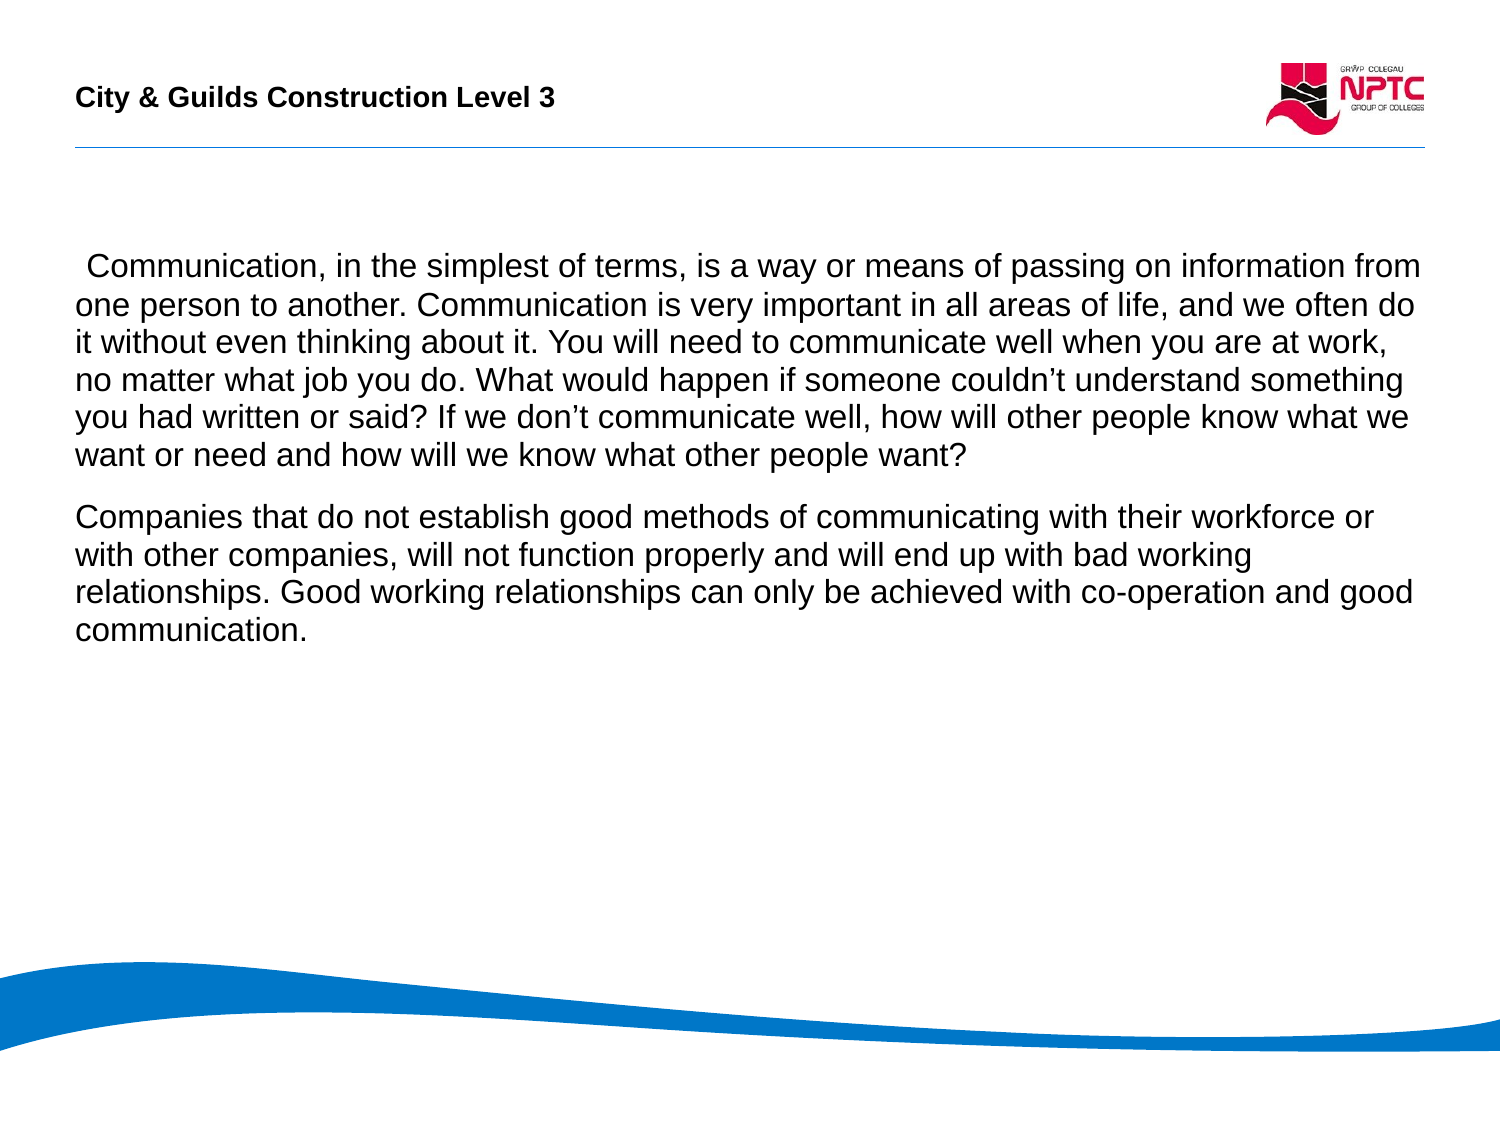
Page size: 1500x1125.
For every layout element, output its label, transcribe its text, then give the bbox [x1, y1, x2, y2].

list Communication, in the simplest of terms, is a way or means of passing on information from one person to another. Communication is very important in all areas of life, and we often do it without even thinking about it. You will need to communicate well when you are at work, no matter what job you do. What would happen if someone couldn’t understand something you had written or said? If we don’t communicate well, how will other people know what we want or need and how will we know what other people want? Companies that do not establish good methods of communicating with their workforce or with other companies, will not function properly and will end up with bad working relationships. Good working relationships can only be achieved with co-operation and good communication. [74, 247, 1426, 946]
picture [1266, 63, 1424, 135]
